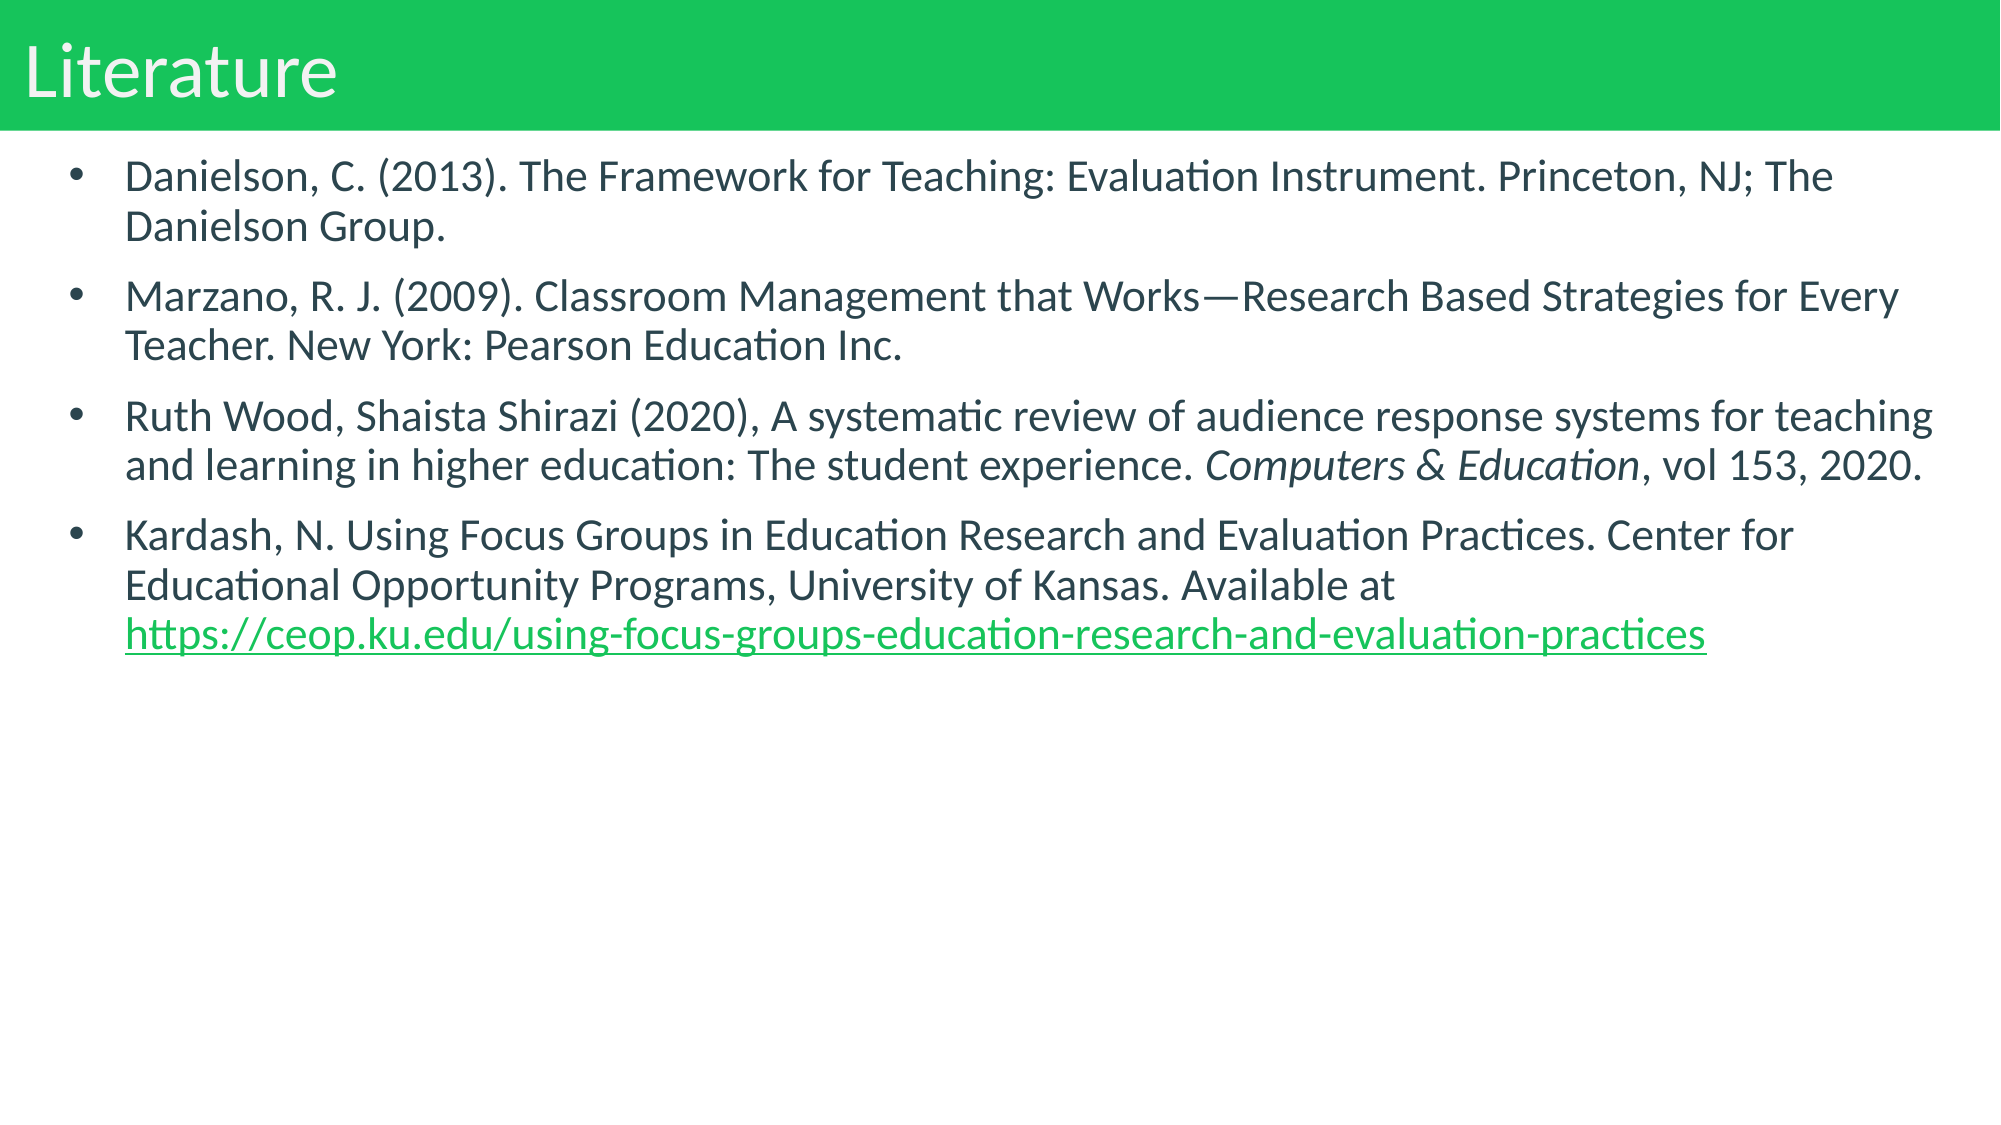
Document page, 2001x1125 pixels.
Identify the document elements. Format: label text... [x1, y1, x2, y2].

title Literature [16, 13, 1976, 131]
list Danielson, C. (2013). The Framework for Teaching: Evaluation Instrument. Princeton, NJ; The Danielson Group. Marzano, R. J. (2009). Classroom Management that Works—Research Based Strategies for Every Teacher. New York: Pearson Education Inc. Ruth Wood, Shaista Shirazi (2020), A systematic review of audience response systems for teaching and learning in higher education: The student experience. Computers & Education, vol 153, 2020. Kardash, N. Using Focus Groups in Education Research and Evaluation Practices. Center for Educational Opportunity Programs, University of Kansas. Available at https://ceop.ku.edu/using-focus-groups-education-research-and-evaluation-practices [16, 144, 1976, 1108]
